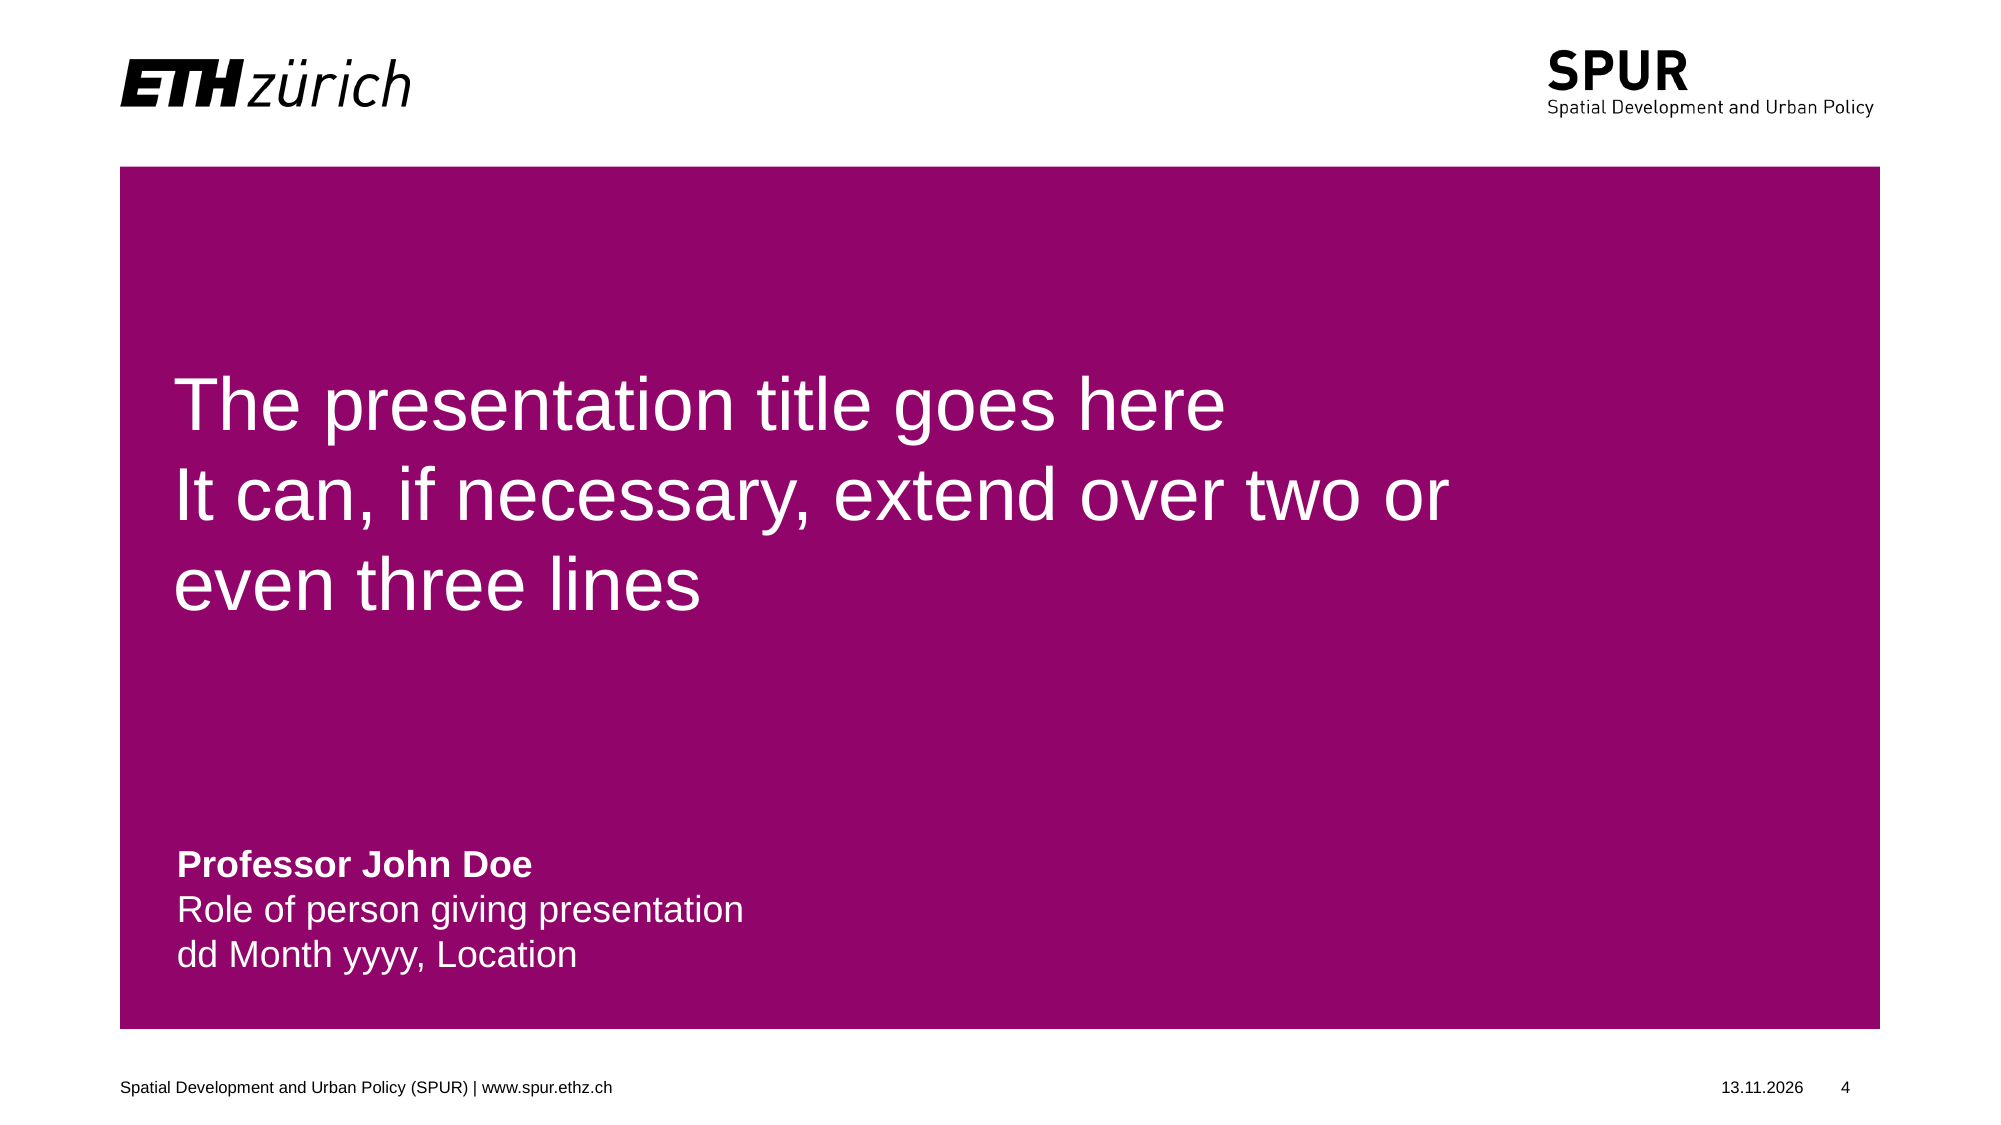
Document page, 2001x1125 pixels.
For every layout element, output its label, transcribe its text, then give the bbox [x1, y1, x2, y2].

list Professor John Doe Role of person giving presentation dd Month yyyy, Location [176, 840, 1825, 1006]
picture [1547, 42, 1880, 118]
title The presentation title goes here It can, if necessary, extend over two or even three lines [120, 166, 1880, 1029]
picture [120, 59, 410, 107]
